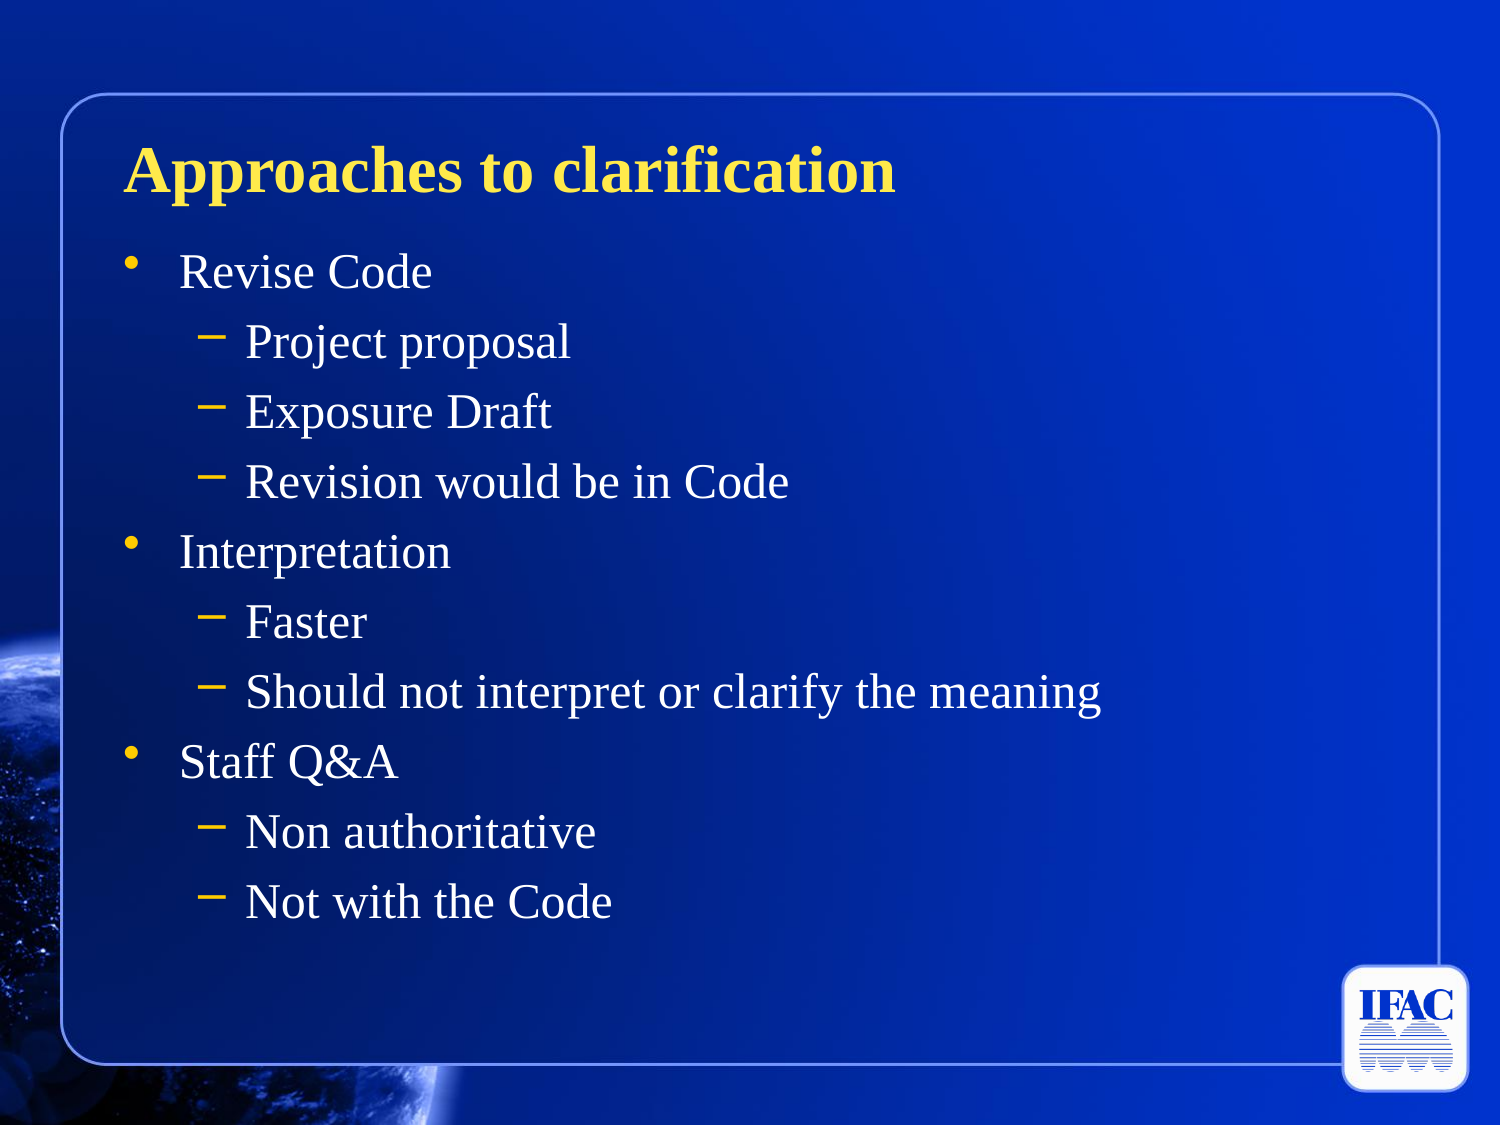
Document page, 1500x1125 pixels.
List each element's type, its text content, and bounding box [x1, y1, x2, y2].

list Approaches to clarification [107, 118, 1411, 215]
picture [0, 0, 1500, 1125]
list Revise Code Project proposal Exposure Draft Revision would be in Code Interpretation Faster Should not interpret or clarify the meaning Staff Q&A Non authoritative Not with the Code [107, 230, 1411, 1048]
